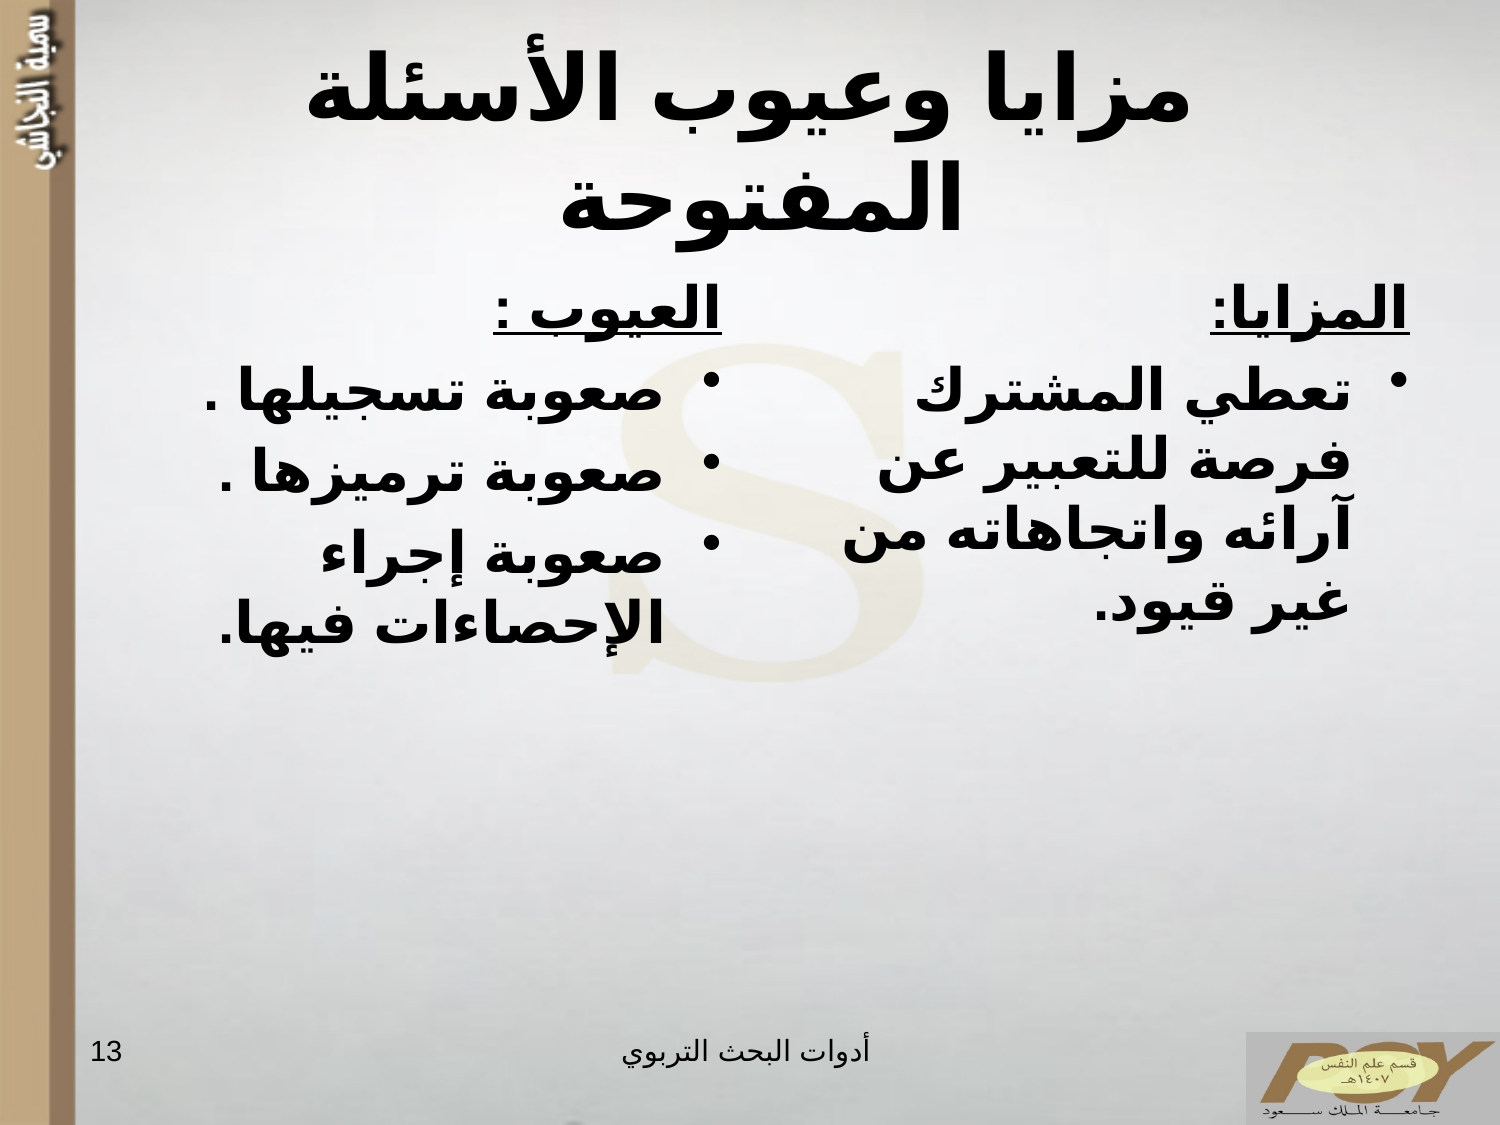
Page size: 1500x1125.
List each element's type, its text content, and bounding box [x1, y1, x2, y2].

list العيوب : صعوبة تسجيلها . صعوبة ترميزها . صعوبة إجراء الإحصاءات فيها. [75, 262, 738, 1005]
title مزايا وعيوب الأسئلة المفتوحة [75, 45, 1425, 233]
footer أدوات البحث التربوي [512, 1024, 988, 1103]
list المزايا: تعطي المشترك فرصة للتعبير عن آرائه واتجاهاته من غير قيود. [762, 262, 1425, 1005]
picture [0, 0, 1500, 1125]
slide_number 13 [75, 1024, 425, 1103]
